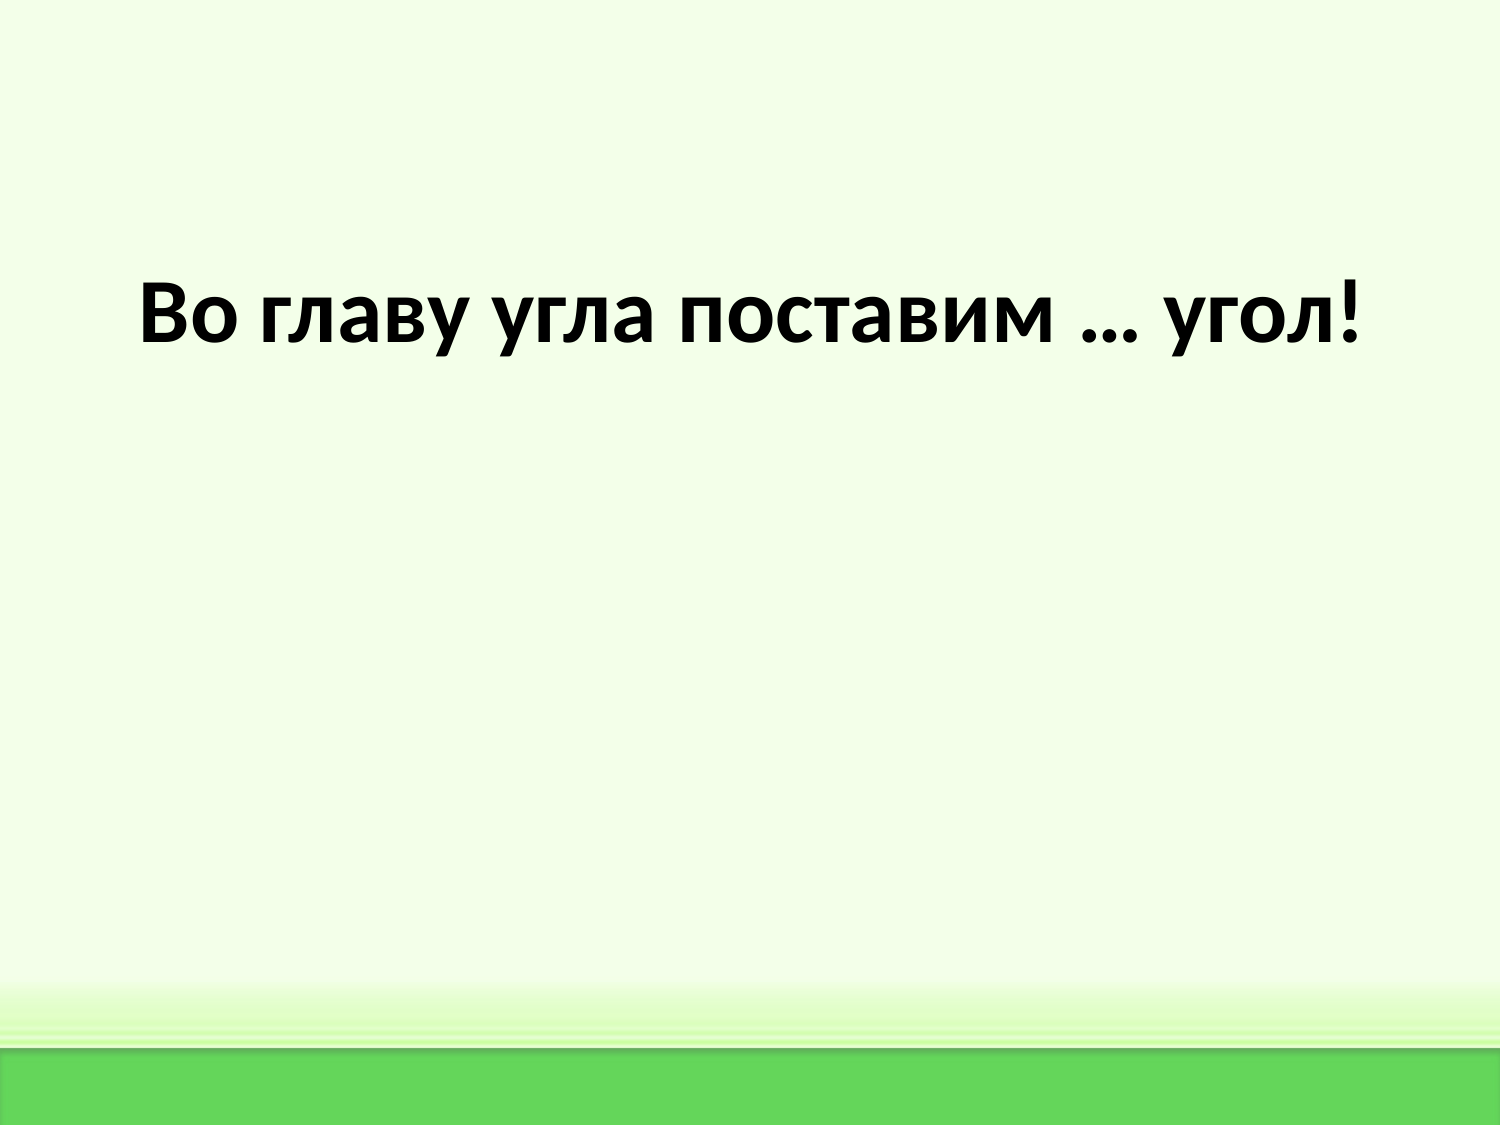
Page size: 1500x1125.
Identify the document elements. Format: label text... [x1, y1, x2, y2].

picture [0, 0, 1500, 1125]
text_box Во главу угла поставим … угол! [123, 243, 1388, 369]
